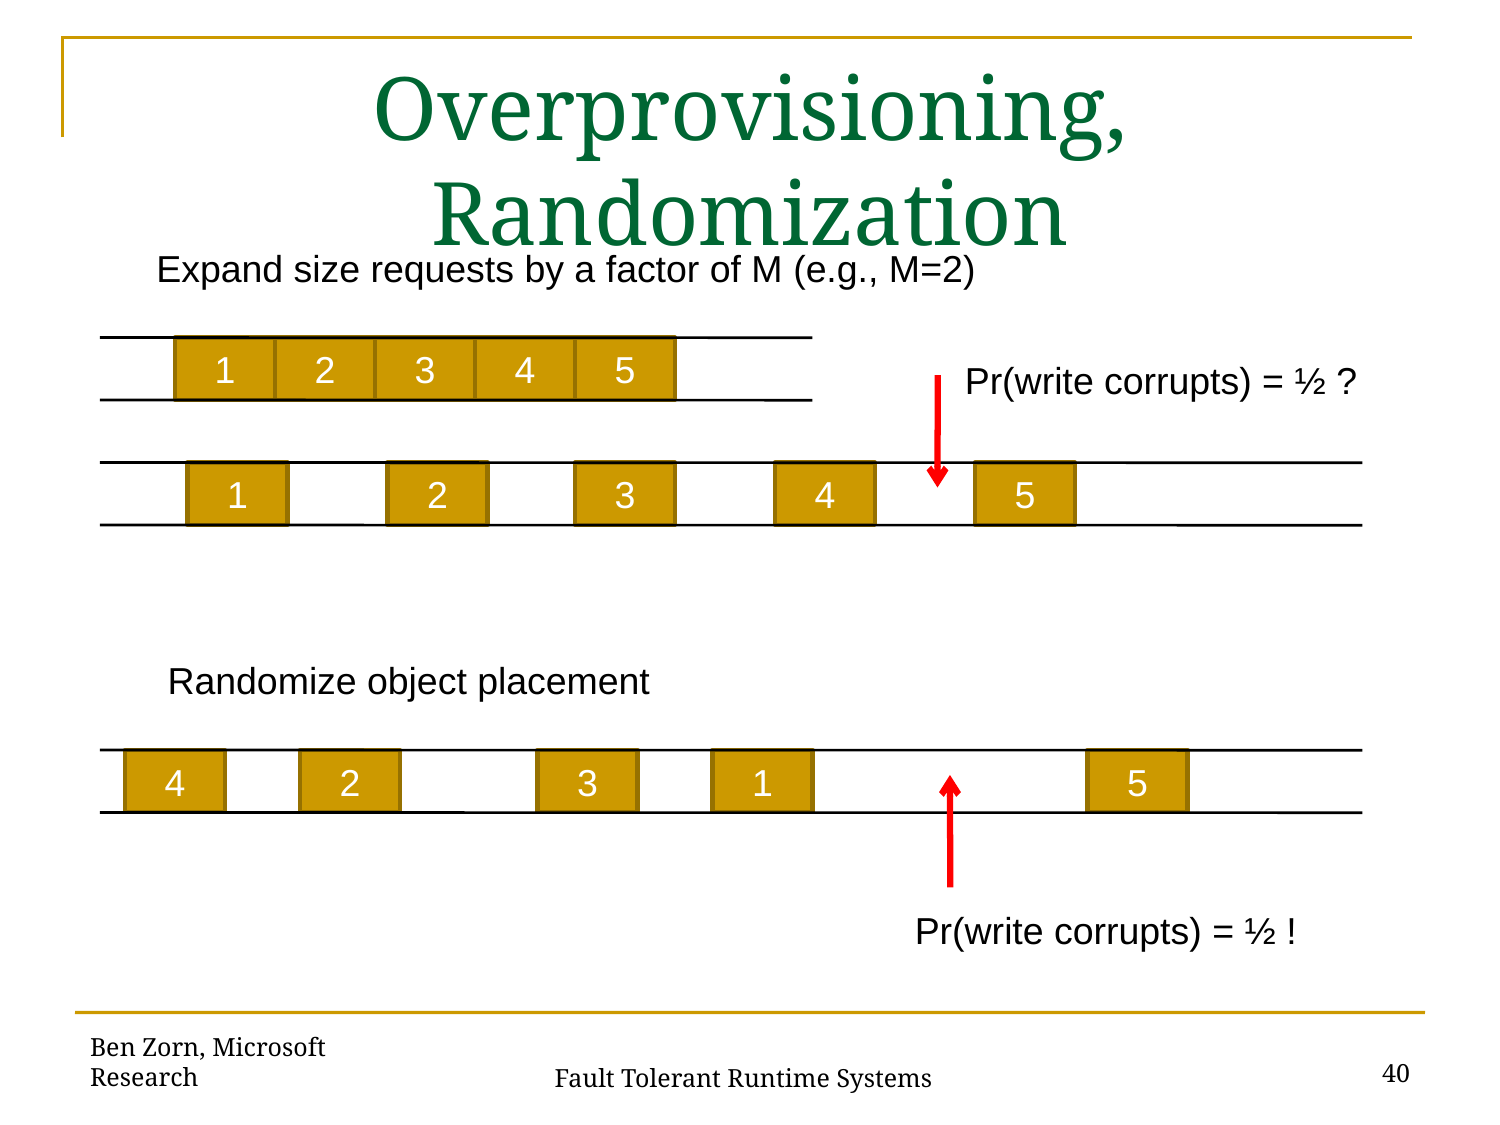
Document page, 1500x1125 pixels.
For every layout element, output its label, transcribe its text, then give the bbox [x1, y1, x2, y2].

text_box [99, 462, 1363, 526]
title Overprovisioning, Randomization [74, 45, 1426, 188]
slide_number 40 [1074, 1023, 1426, 1100]
text_box Pr(write corrupts) = ½ ! [899, 899, 1363, 960]
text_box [99, 749, 1363, 813]
text_box Randomize object placement [153, 649, 665, 710]
text_box Pr(write corrupts) = ½ ? [949, 349, 1413, 410]
footer Fault Tolerant Runtime Systems [449, 1024, 1038, 1101]
text_box Expand size requests by a factor of M (e.g., M=2) [141, 237, 992, 298]
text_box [99, 337, 813, 401]
slide_number Ben Zorn, Microsoft Research [74, 1023, 426, 1100]
